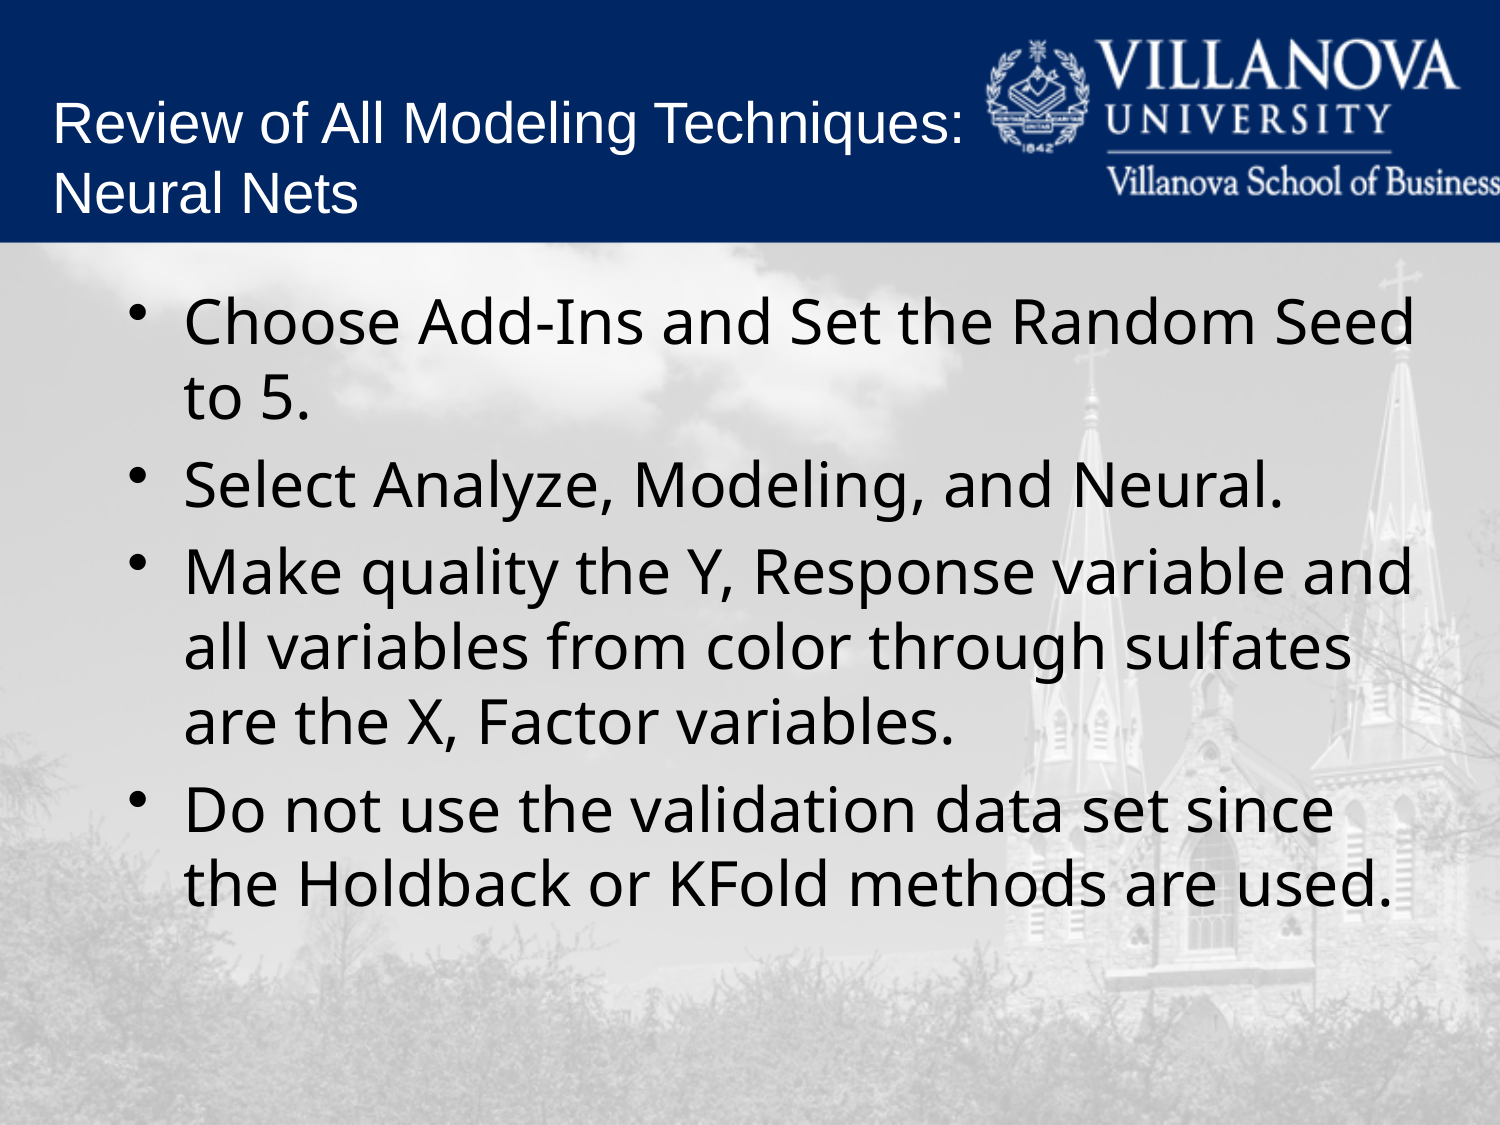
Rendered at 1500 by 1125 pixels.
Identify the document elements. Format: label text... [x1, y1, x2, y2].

picture [0, 0, 1500, 1125]
text_box Choose Add-Ins and Set the Random Seed to 5. Select Analyze, Modeling, and Neural. Make quality the Y, Response variable and all variables from color through sulfates are the X, Factor variables. Do not use the validation data set since the Holdback or KFold methods are used. [112, 274, 1450, 1025]
text_box Review of All Modeling Techniques: Neural Nets [37, 99, 1425, 233]
